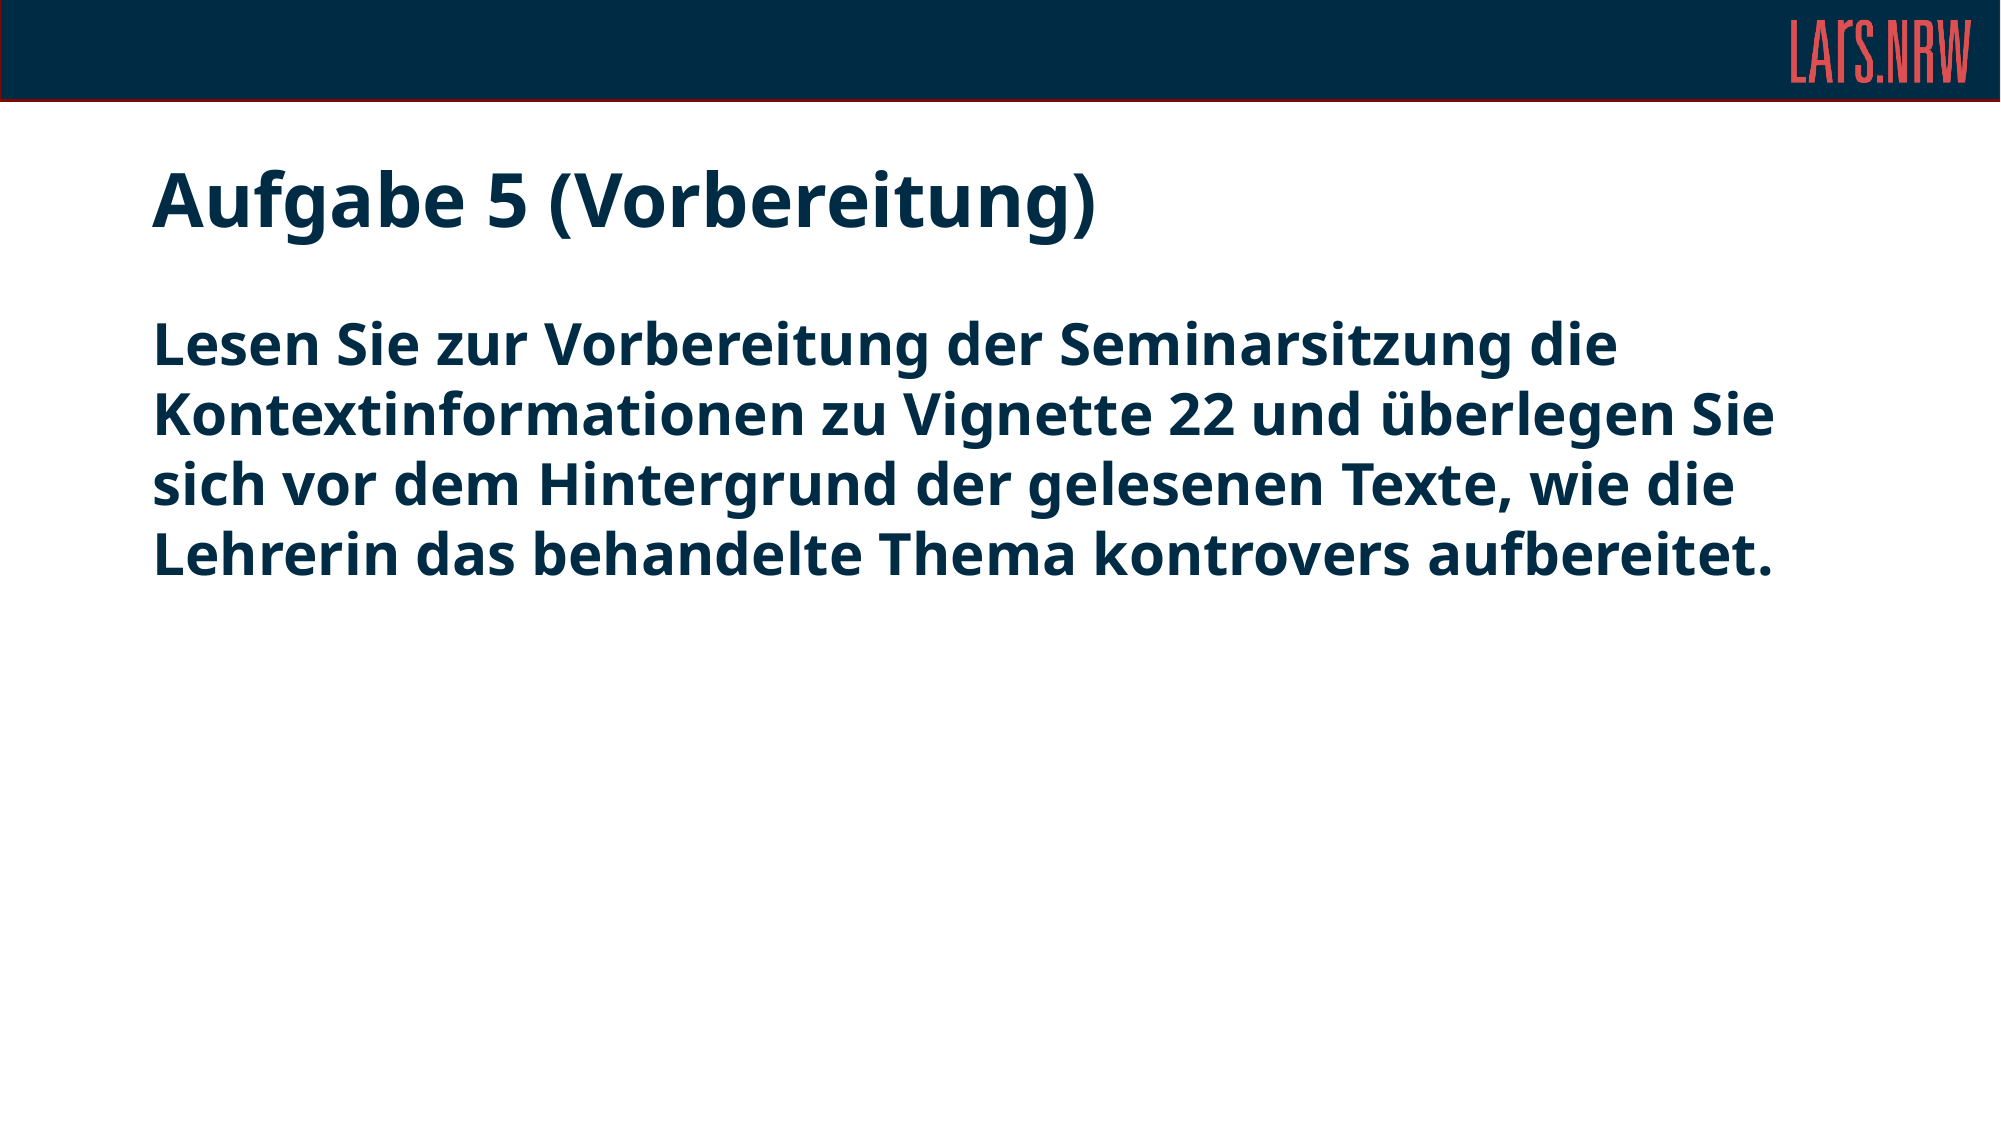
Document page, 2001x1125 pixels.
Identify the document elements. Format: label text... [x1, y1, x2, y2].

title Aufgabe 5 (Vorbereitung) [137, 128, 1863, 278]
picture [1773, 6, 1977, 99]
list Lesen Sie zur Vorbereitung der Seminarsitzung die Kontextinformationen zu Vignette 22 und überlegen Sie sich vor dem Hintergrund der gelesenen Texte, wie die Lehrerin das behandelte Thema kontrovers aufbereitet. [137, 299, 1863, 1014]
